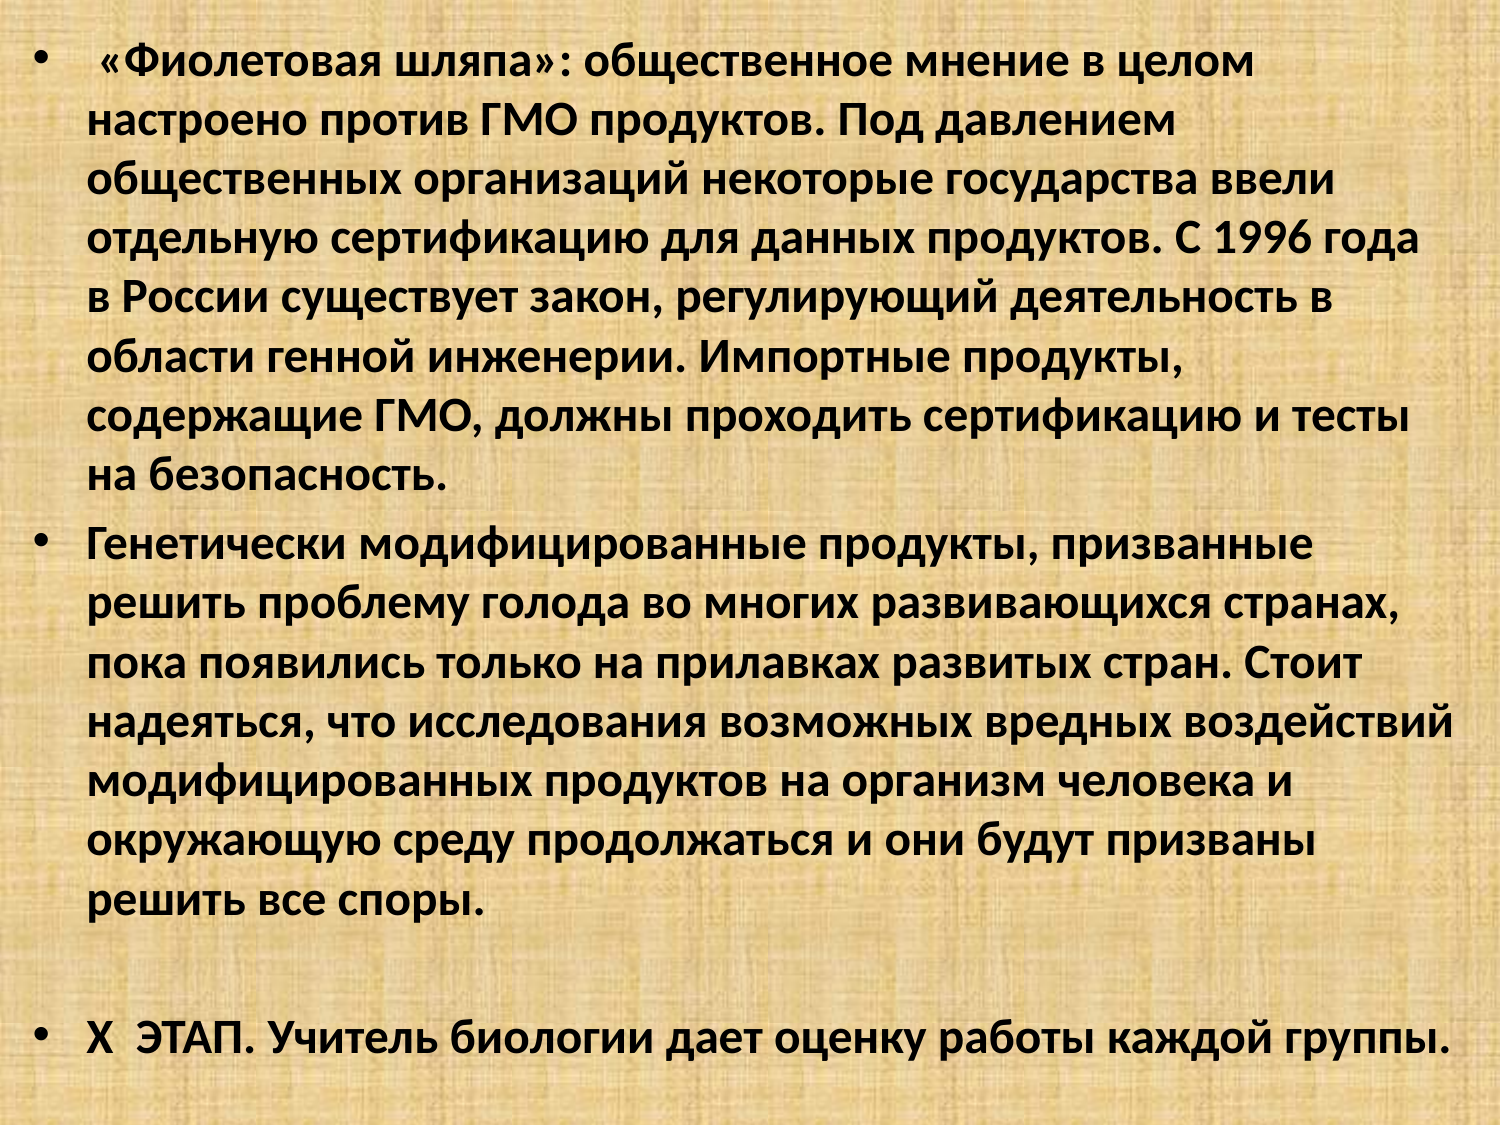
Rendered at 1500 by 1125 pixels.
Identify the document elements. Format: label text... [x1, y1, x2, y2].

list «Фиолетовая шляпа»: общественное мнение в целом настроено против ГМО продуктов. Под давлением общественных организаций некоторые государства ввели отдельную сертификацию для данных продуктов. С 1996 года в России существует закон, регулирующий деятельность в области генной инженерии. Импортные продукты, содержащие ГМО, должны проходить сертификацию и тесты на безопасность. Генетически модифицированные продукты, призванные решить проблему голода во многих развивающихся странах, пока появились только на прилавках развитых стран. Стоит надеяться, что исследования возможных вредных воздействий модифицированных продуктов на организм человека и окружающую среду продолжаться и они будут призваны решить все споры. Х ЭТАП. Учитель биологии дает оценку работы каждой группы. [17, 19, 1471, 1106]
picture [0, 0, 1500, 1125]
